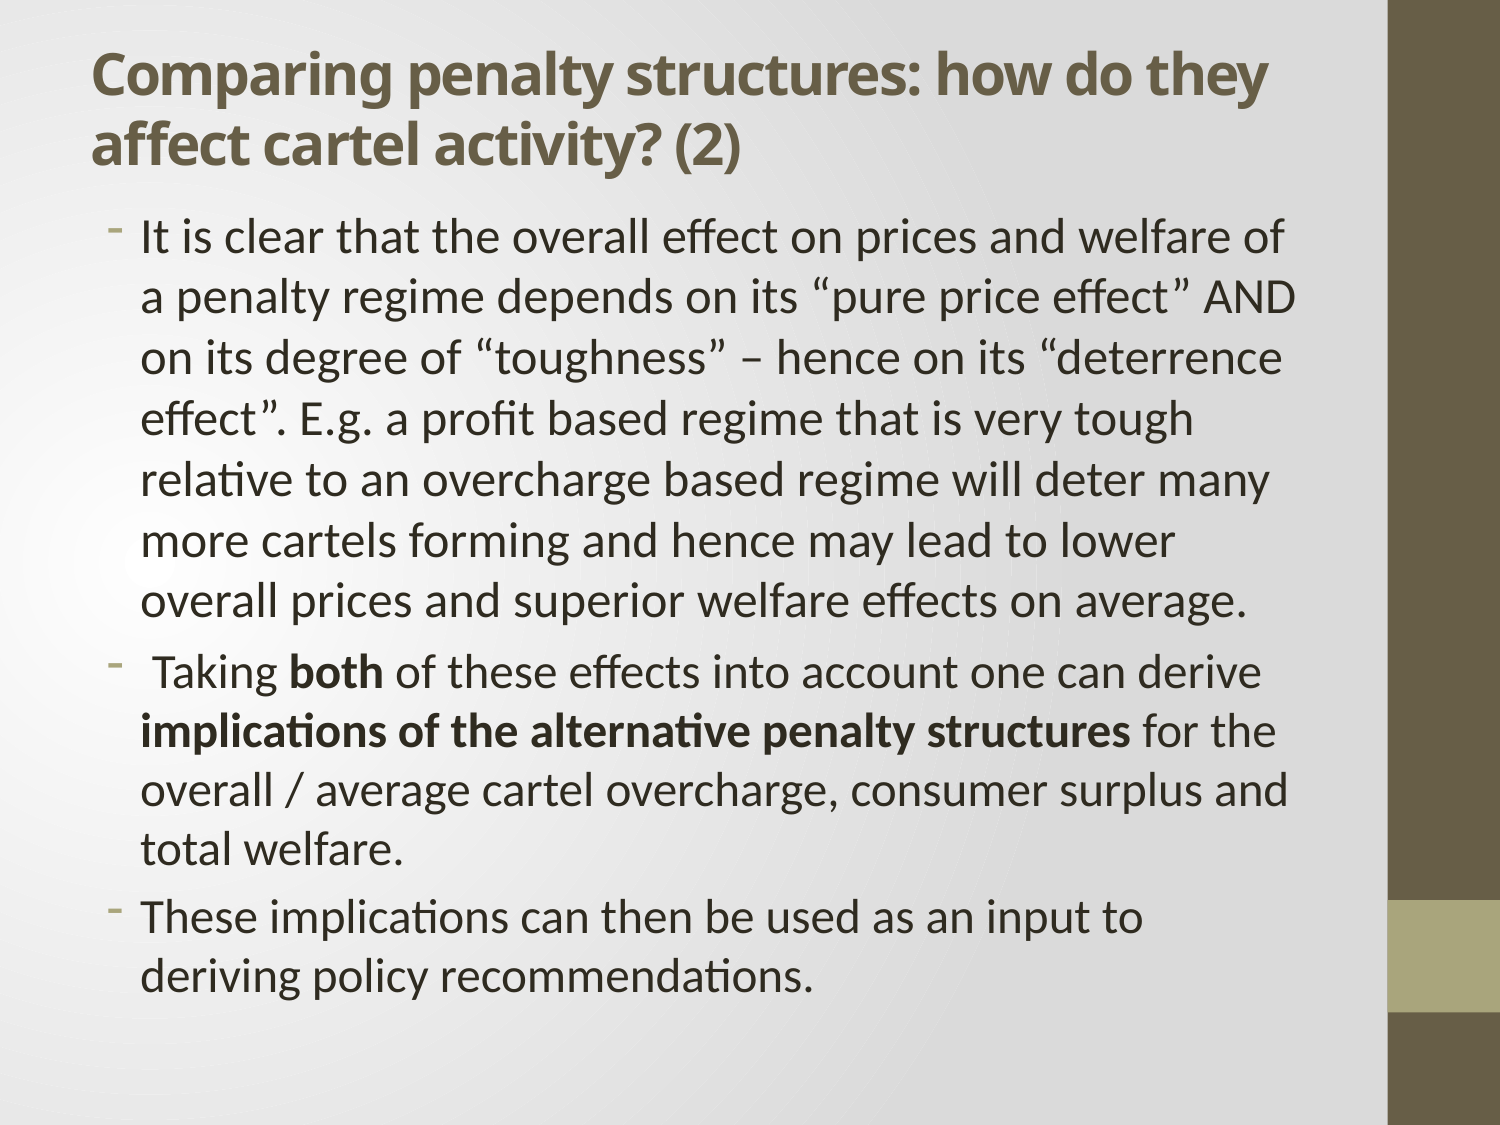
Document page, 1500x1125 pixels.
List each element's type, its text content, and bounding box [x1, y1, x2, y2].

title Comparing penalty structures: how do they affect cartel activity? (2) [75, 45, 1325, 169]
list It is clear that the overall effect on prices and welfare of a penalty regime depends on its “pure price effect” AND on its degree of “toughness” – hence on its “deterrence effect”. E.g. a profit based regime that is very tough relative to an overcharge based regime will deter many more cartels forming and hence may lead to lower overall prices and superior welfare effects on average. Taking both of these effects into account one can derive implications of the alternative penalty structures for the overall / average cartel overcharge, consumer surplus and total welfare. These implications can then be used as an input to deriving policy recommendations. [75, 195, 1325, 1050]
